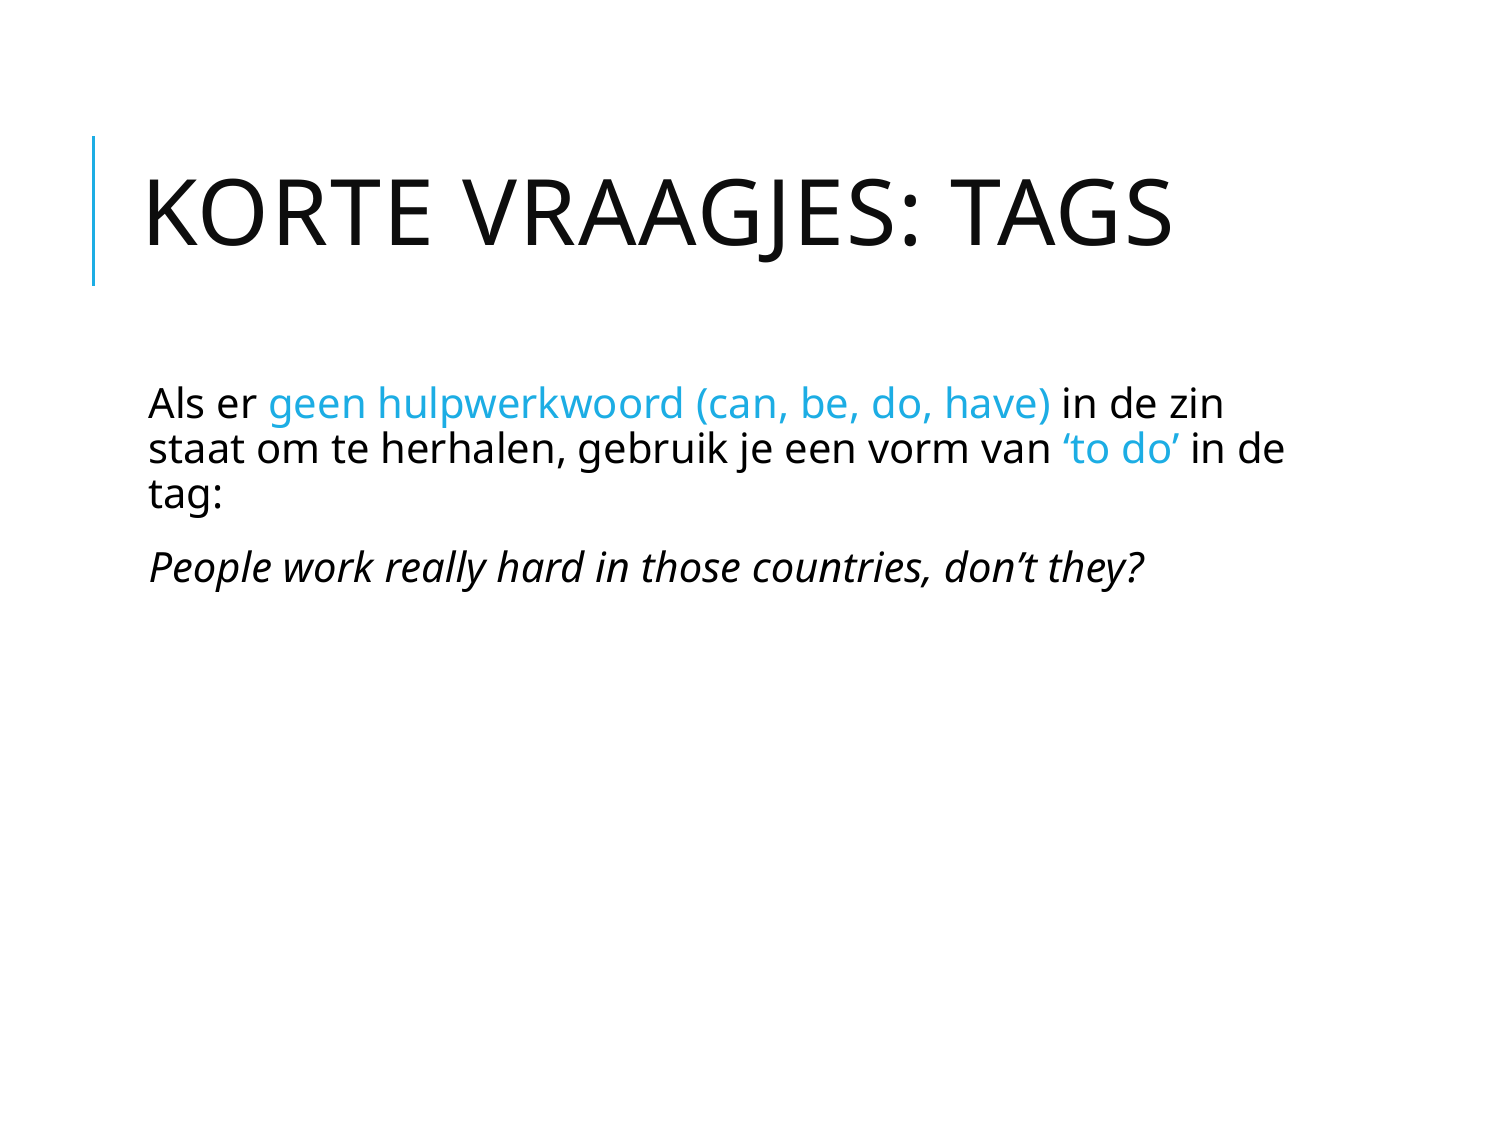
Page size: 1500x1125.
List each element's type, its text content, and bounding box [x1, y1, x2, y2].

list Als er geen hulpwerkwoord (can, be, do, have) in de zin staat om te herhalen, gebruik je een vorm van ‘to do’ in de tag: People work really hard in those countries, don’t they? [126, 375, 1322, 1035]
title Korte vraagjes: TAGS [126, 96, 1322, 342]
